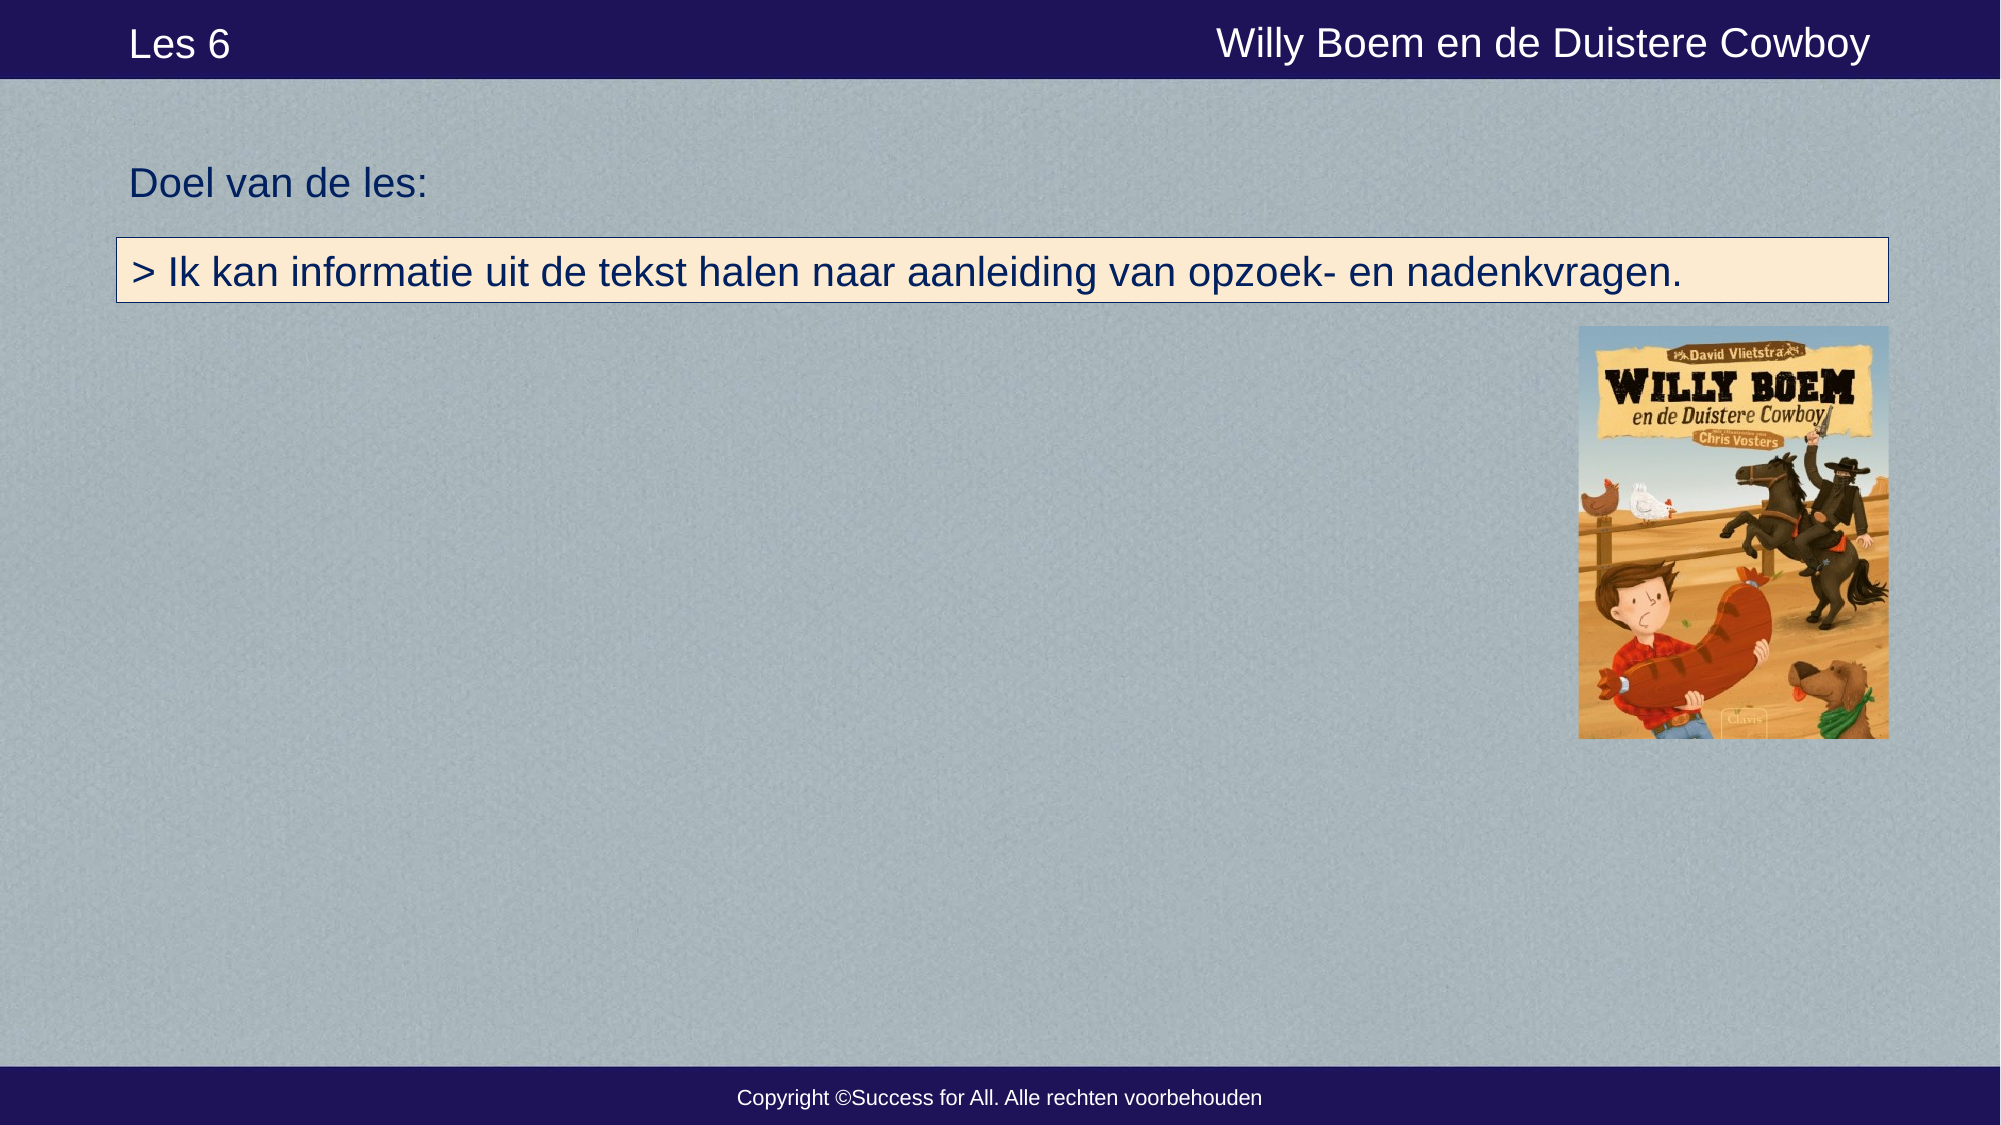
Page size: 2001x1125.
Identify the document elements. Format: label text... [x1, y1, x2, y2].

picture [0, 0, 2001, 1125]
text_box Willy Boem en de Duistere Cowboy [999, 8, 1886, 73]
text_box Les 6 [114, 9, 354, 75]
text_box Copyright ©Success for All. Alle rechten voorbehouden [0, 1076, 2000, 1125]
text_box > Ik kan informatie uit de tekst halen naar aanleiding van opzoek- en nadenkvragen. [116, 237, 1889, 303]
text_box Doel van de les: [113, 148, 1635, 214]
